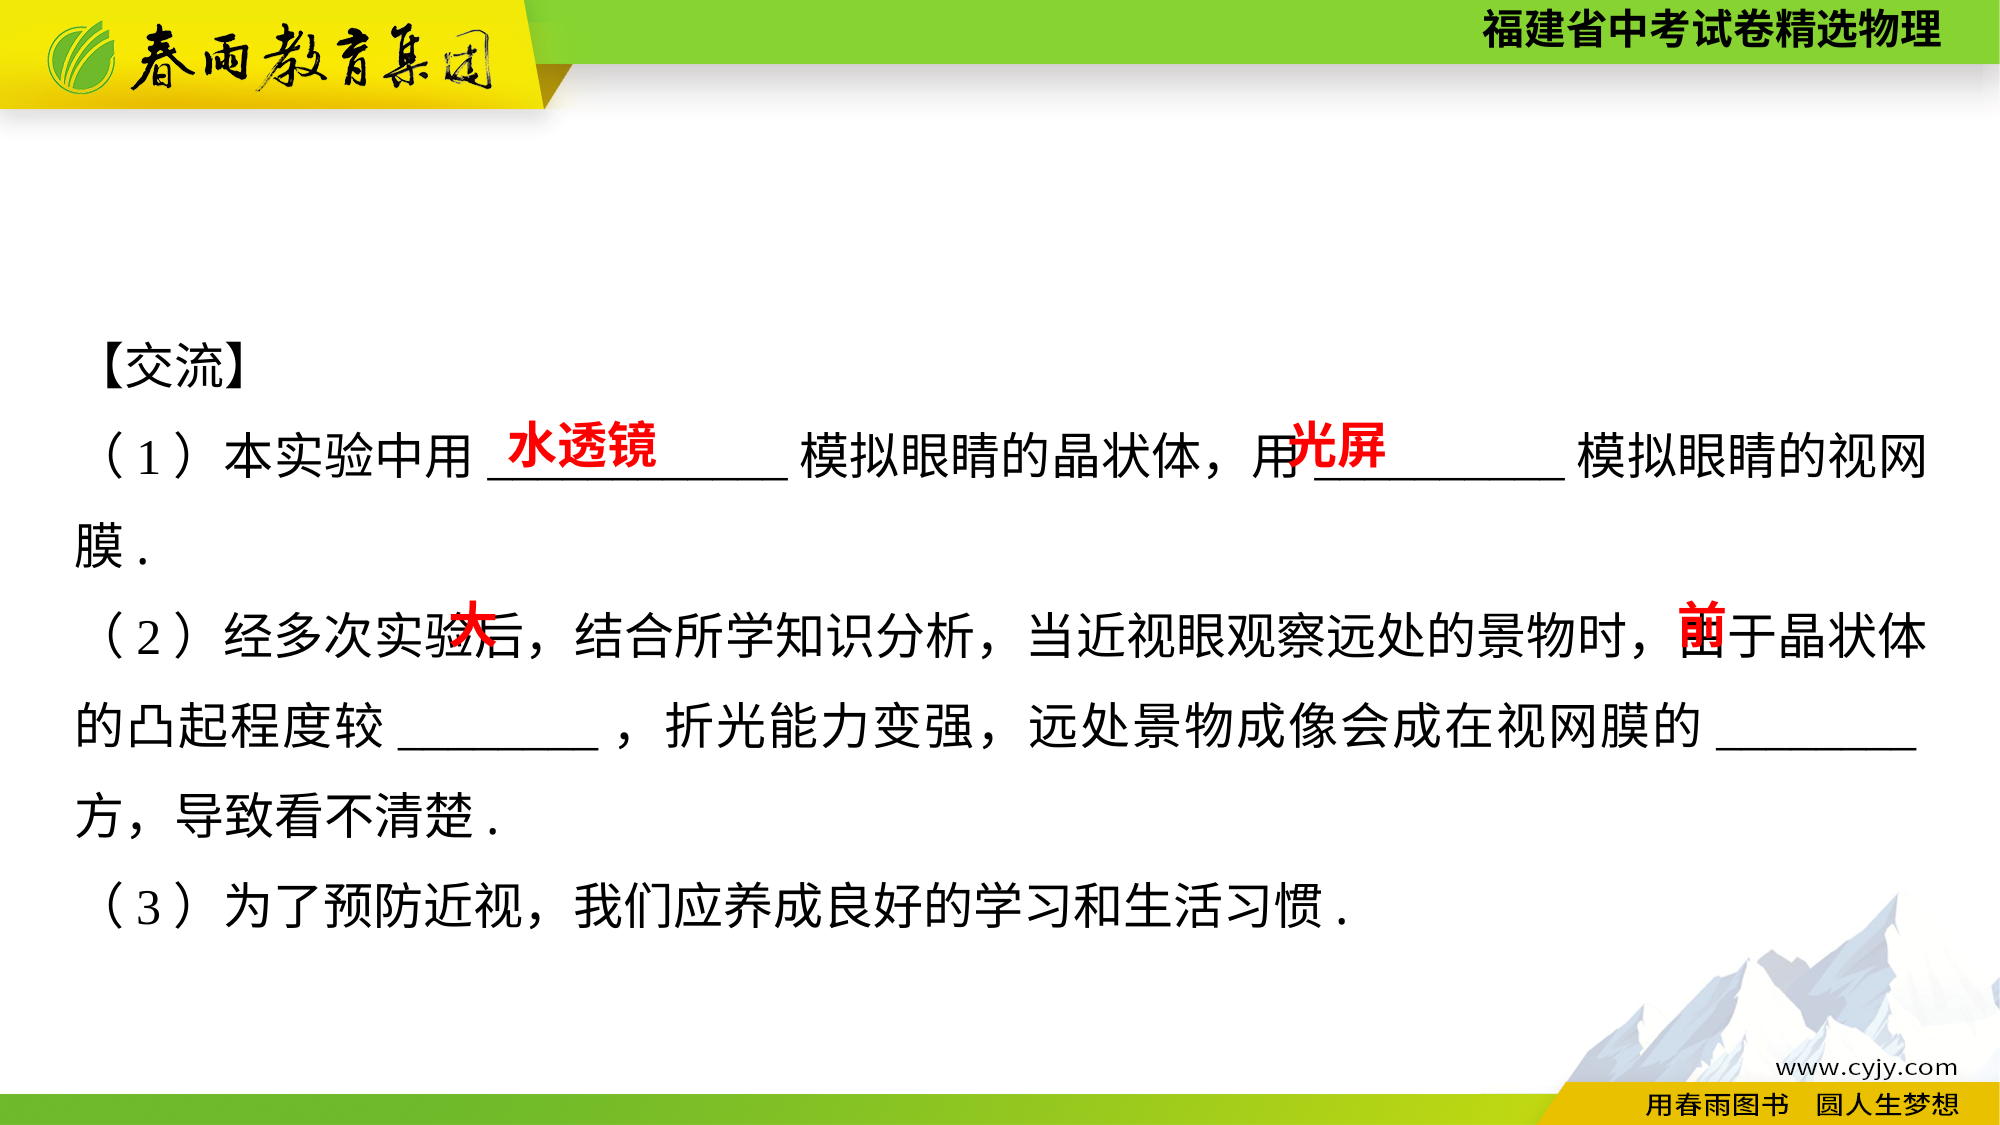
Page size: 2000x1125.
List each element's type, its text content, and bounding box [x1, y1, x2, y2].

picture [0, 0, 2000, 1125]
text_box 水透镜 [493, 406, 673, 482]
text_box 大 [433, 586, 514, 661]
text_box 前 [1662, 586, 1793, 661]
list 【交流】 （1）本实验中用____________模拟眼睛的晶状体，用__________模拟眼睛的视网膜. （2）经多次实验后，结合所学知识分析，当近视眼观察远处的景物时，由于晶状体的凸起程度较________，折光能力变强，远处景物成像会成在视网膜的________方，导致看不清楚. （3）为了预防近视，我们应养成良好的学习和生活习惯. [59, 297, 1944, 846]
text_box 光屏 [1272, 406, 1453, 482]
